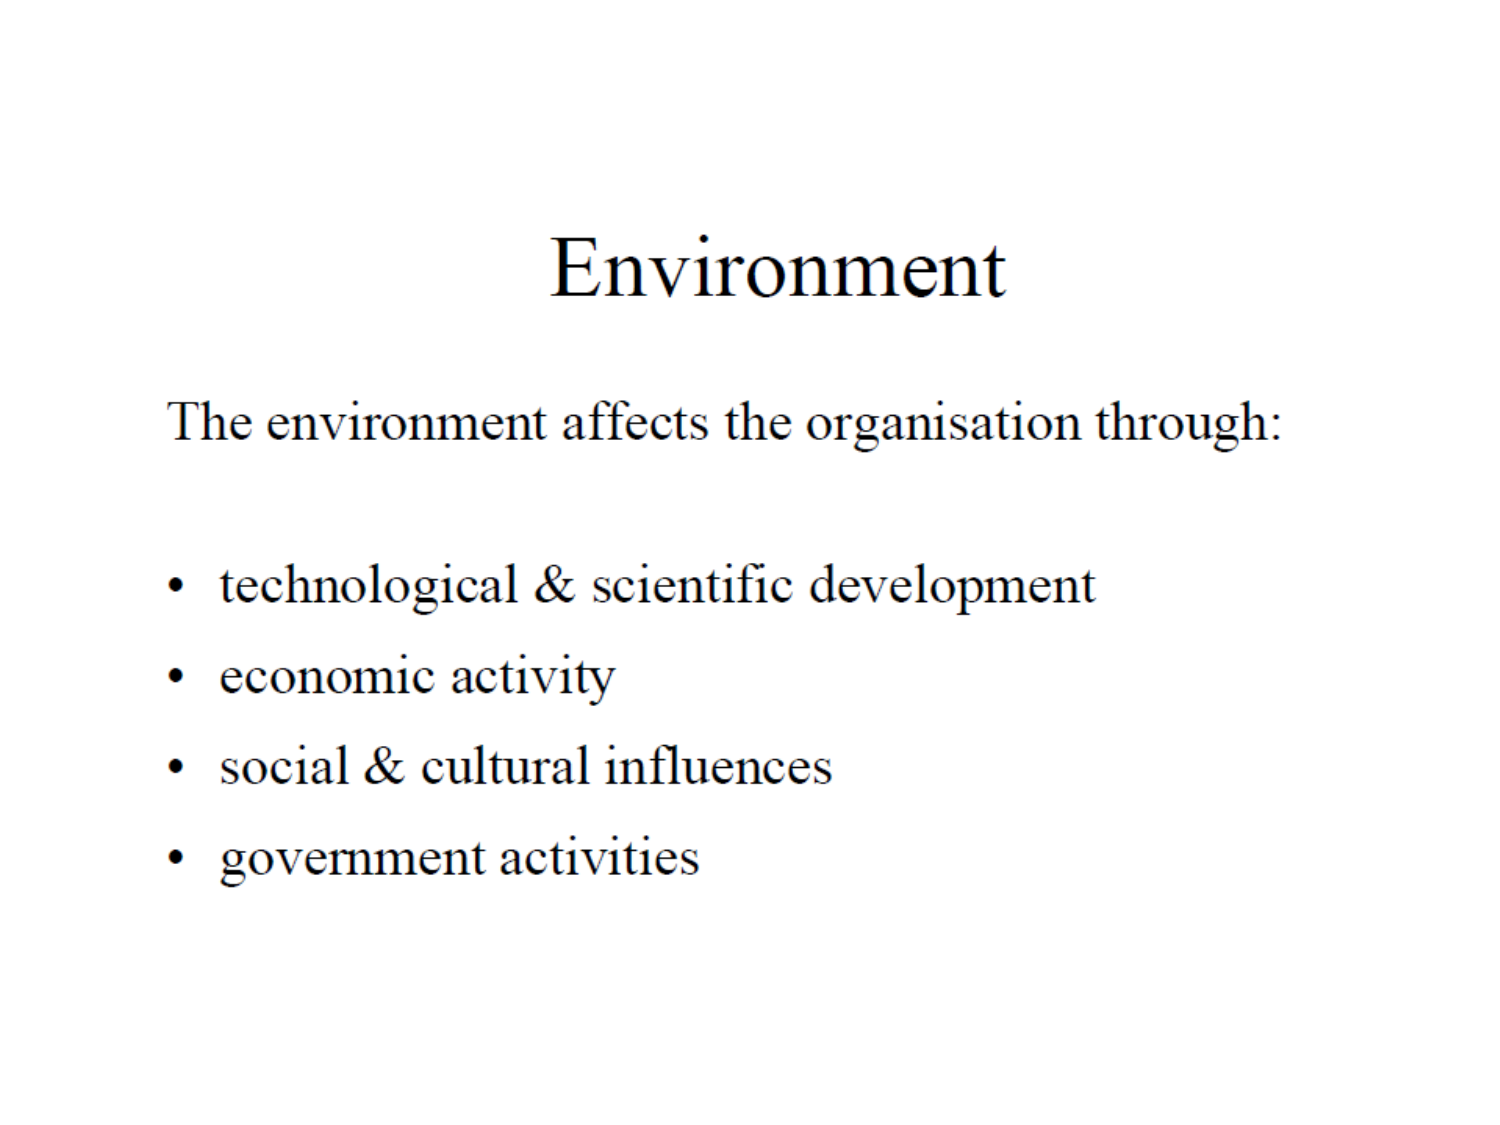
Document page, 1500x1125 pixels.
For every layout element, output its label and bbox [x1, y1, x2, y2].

picture [119, 174, 1381, 951]
